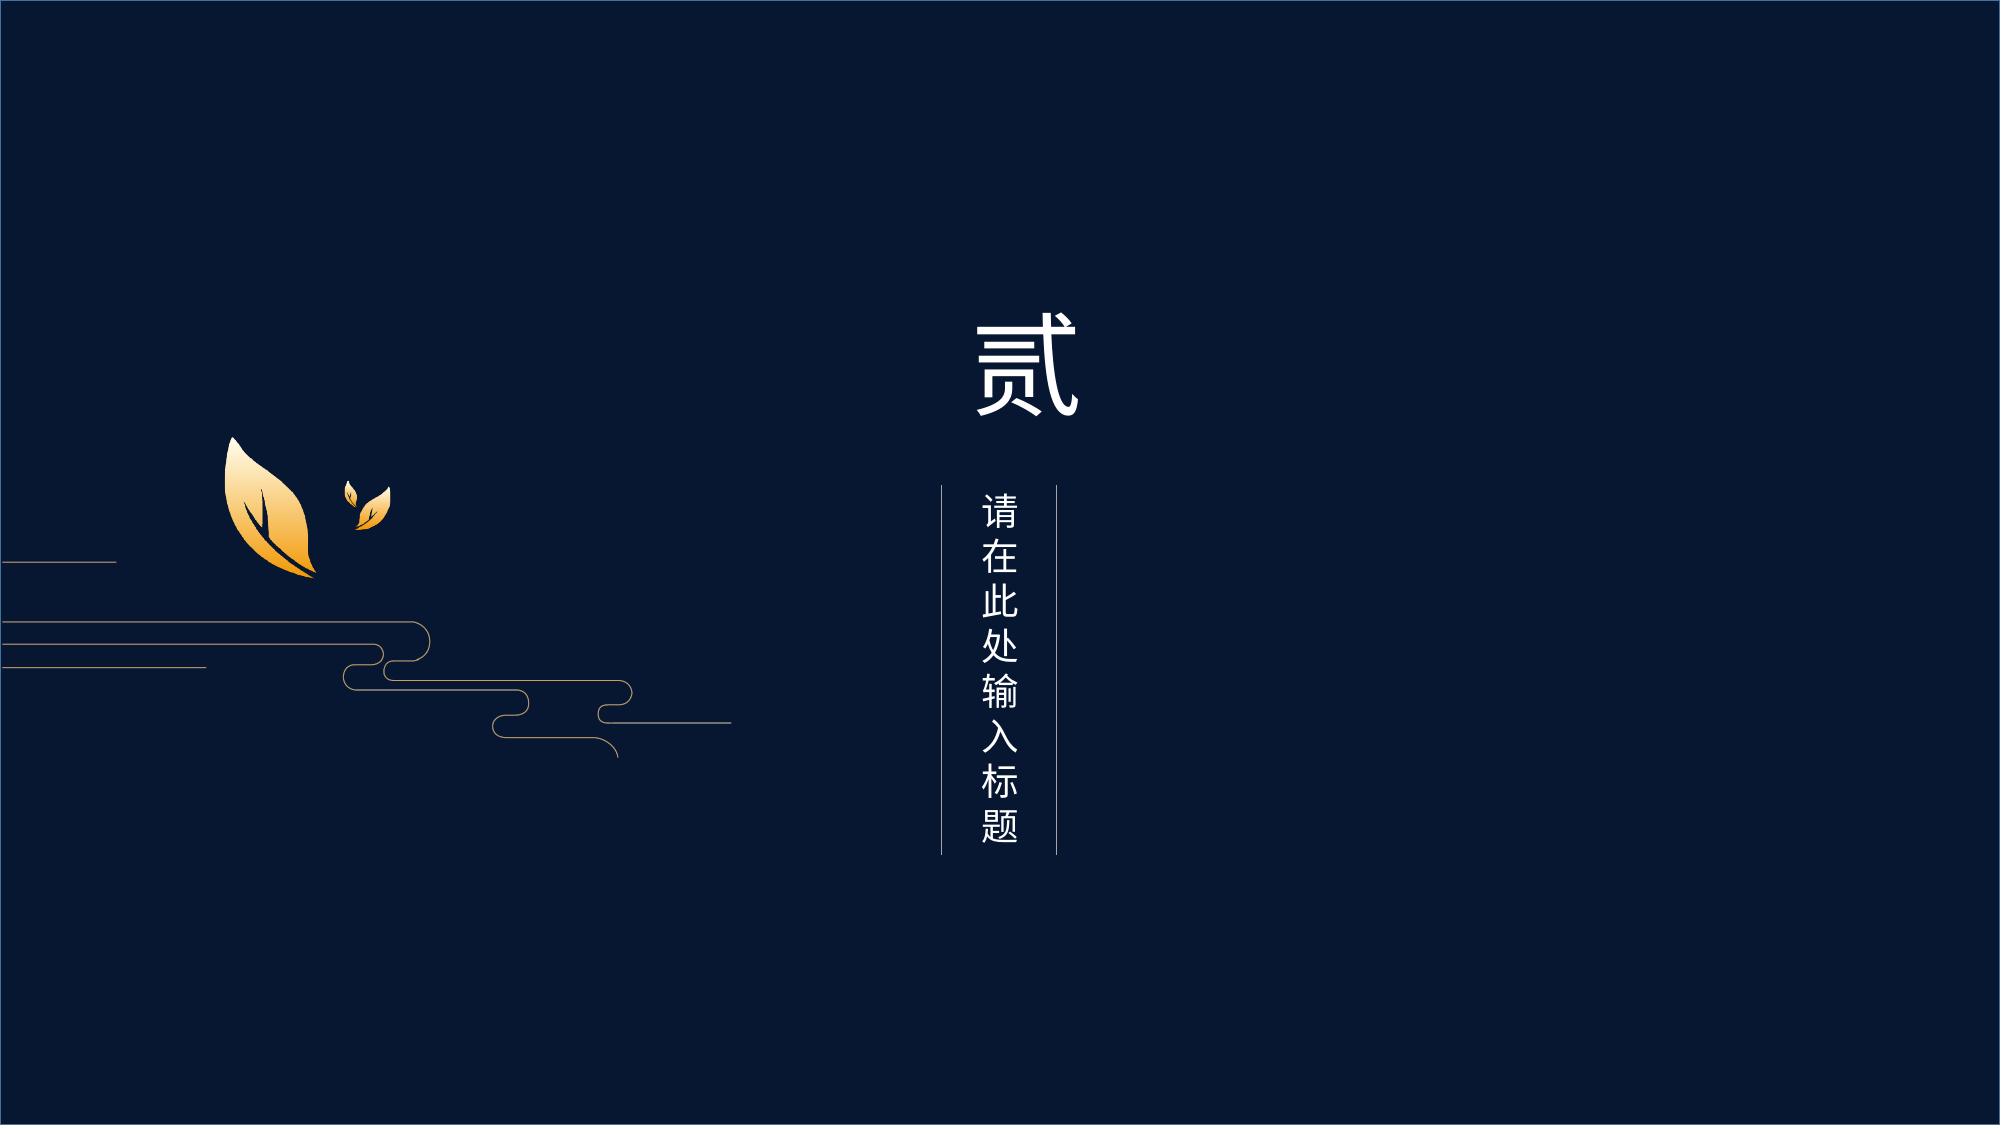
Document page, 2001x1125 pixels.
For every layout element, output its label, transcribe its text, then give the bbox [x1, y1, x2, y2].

picture [0, 437, 732, 758]
text_box 贰 [956, 287, 1041, 438]
text_box 请在此处输入标题 [966, 480, 1029, 856]
text_box [0, 0, 2000, 1125]
